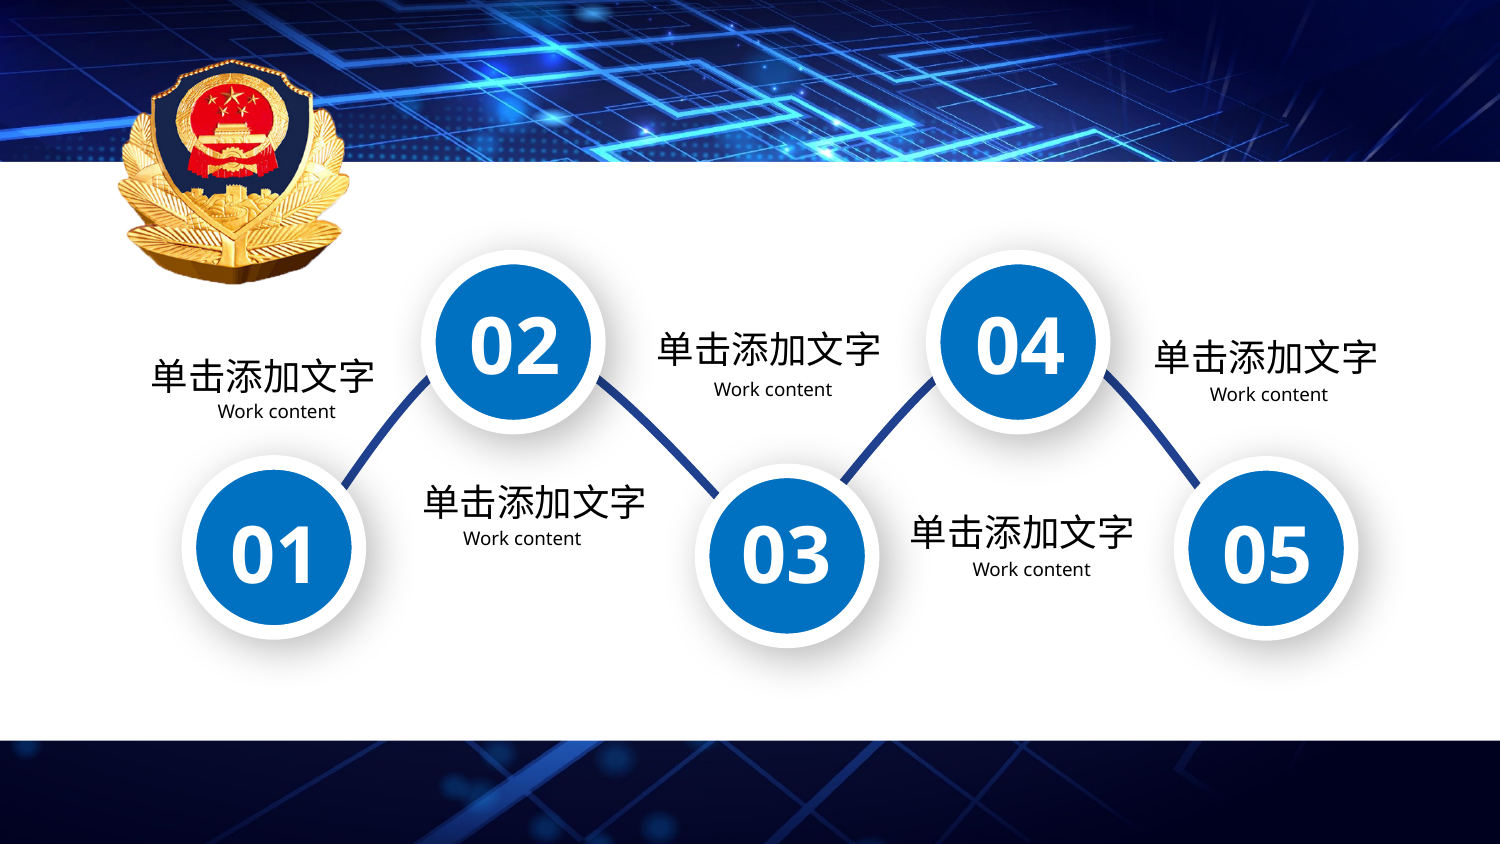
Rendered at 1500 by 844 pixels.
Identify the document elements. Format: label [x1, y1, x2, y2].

picture [0, 0, 1500, 844]
text_box [638, 320, 901, 407]
text_box [408, 473, 662, 555]
text_box [428, 256, 599, 428]
text_box [1132, 328, 1400, 412]
text_box [701, 470, 873, 642]
text_box [188, 462, 360, 633]
text_box [1180, 463, 1352, 634]
text_box [897, 503, 1148, 587]
text_box [932, 256, 1104, 428]
text_box [138, 347, 388, 429]
